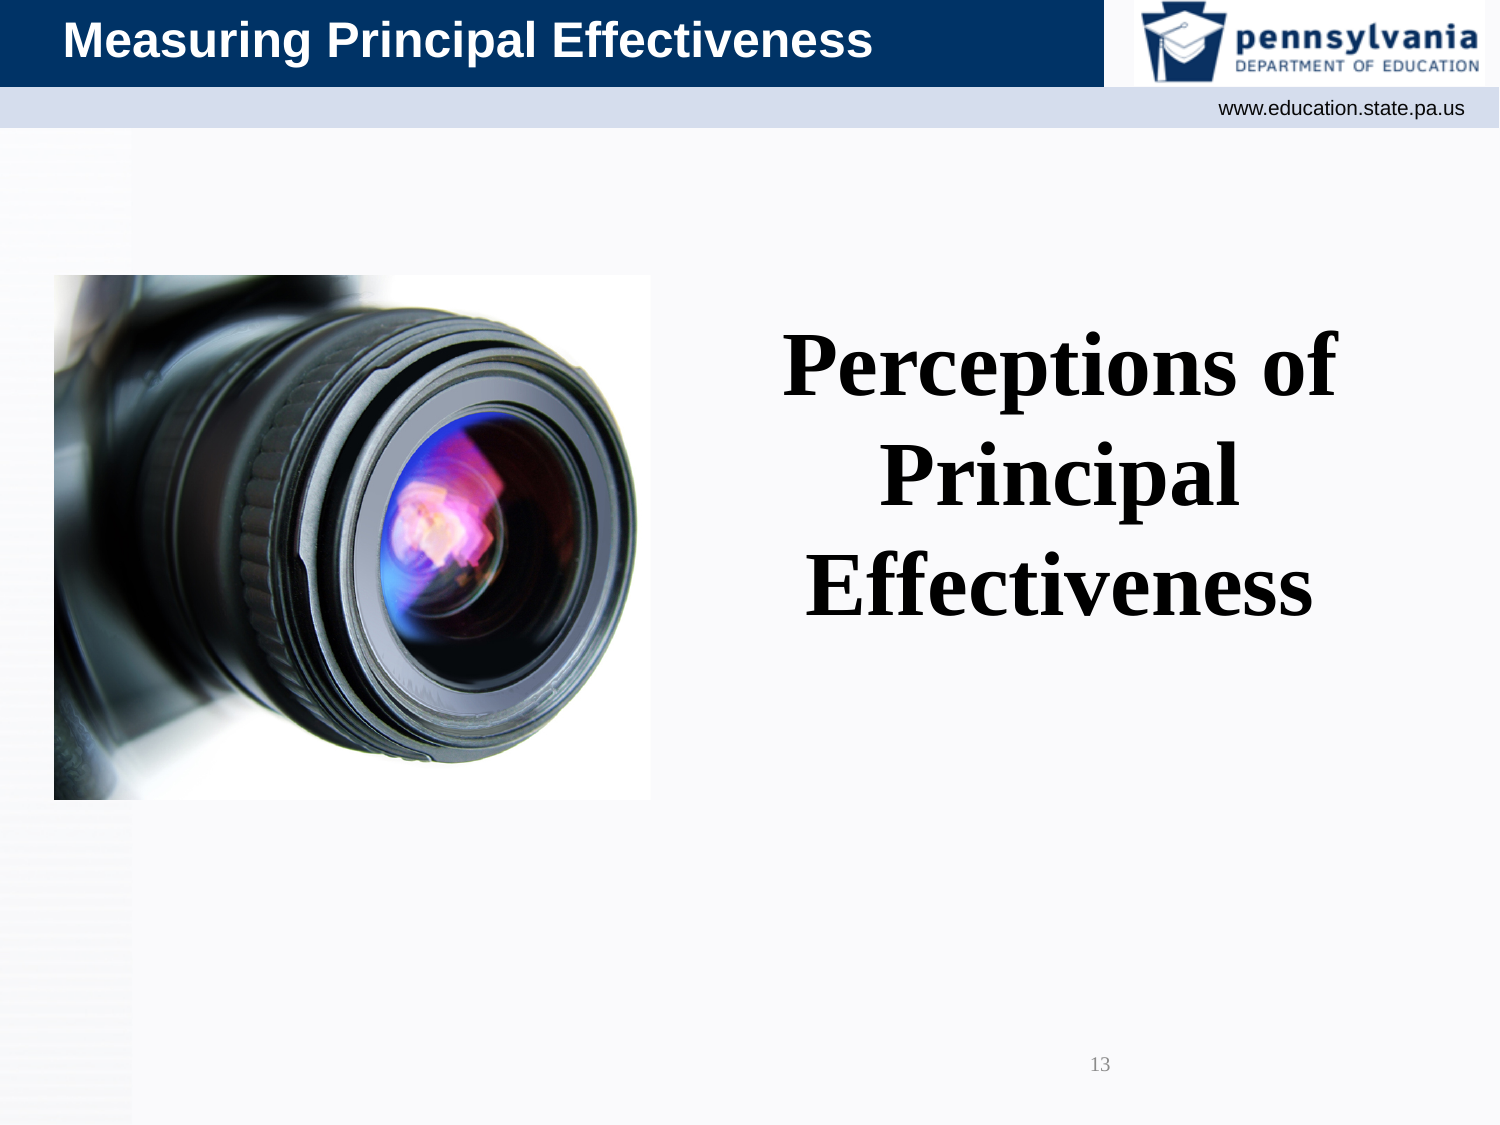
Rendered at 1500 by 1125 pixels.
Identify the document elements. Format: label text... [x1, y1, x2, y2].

slide_number 13 [1074, 1042, 1425, 1103]
picture [0, 0, 1500, 1125]
text_box Perceptions of Principal Effectiveness [671, 296, 1449, 538]
